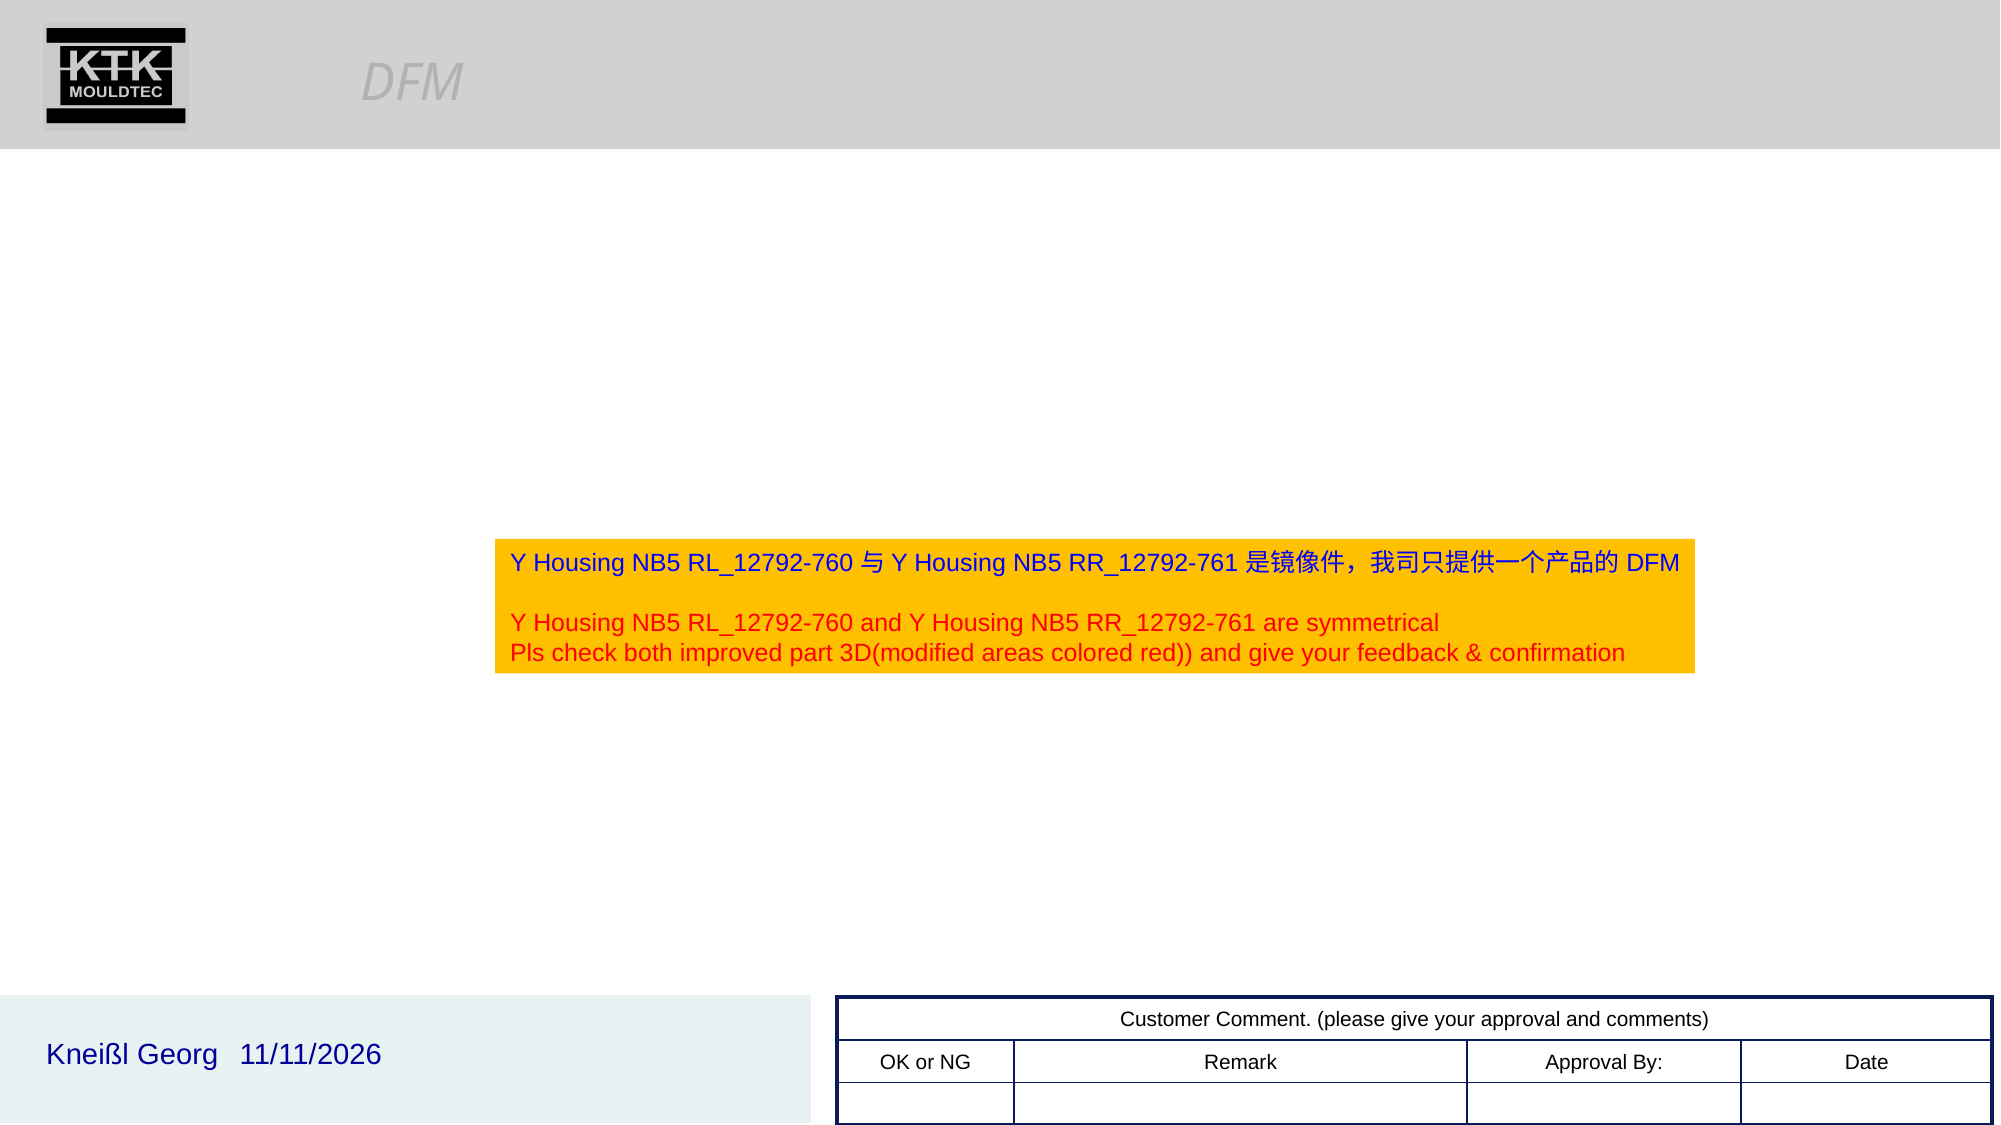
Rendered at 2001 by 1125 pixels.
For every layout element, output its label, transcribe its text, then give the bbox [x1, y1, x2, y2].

text_box Y Housing NB5 RL_12792-760与Y Housing NB5 RR_12792-761是镜像件，我司只提供一个产品的DFM Y Housing NB5 RL_12792-760 and Y Housing NB5 RR_12792-761 are symmetrical Pls check both improved part 3D(modified areas colored red)) and give your feedback & confirmation [495, 538, 1695, 674]
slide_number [188, 1027, 433, 1106]
